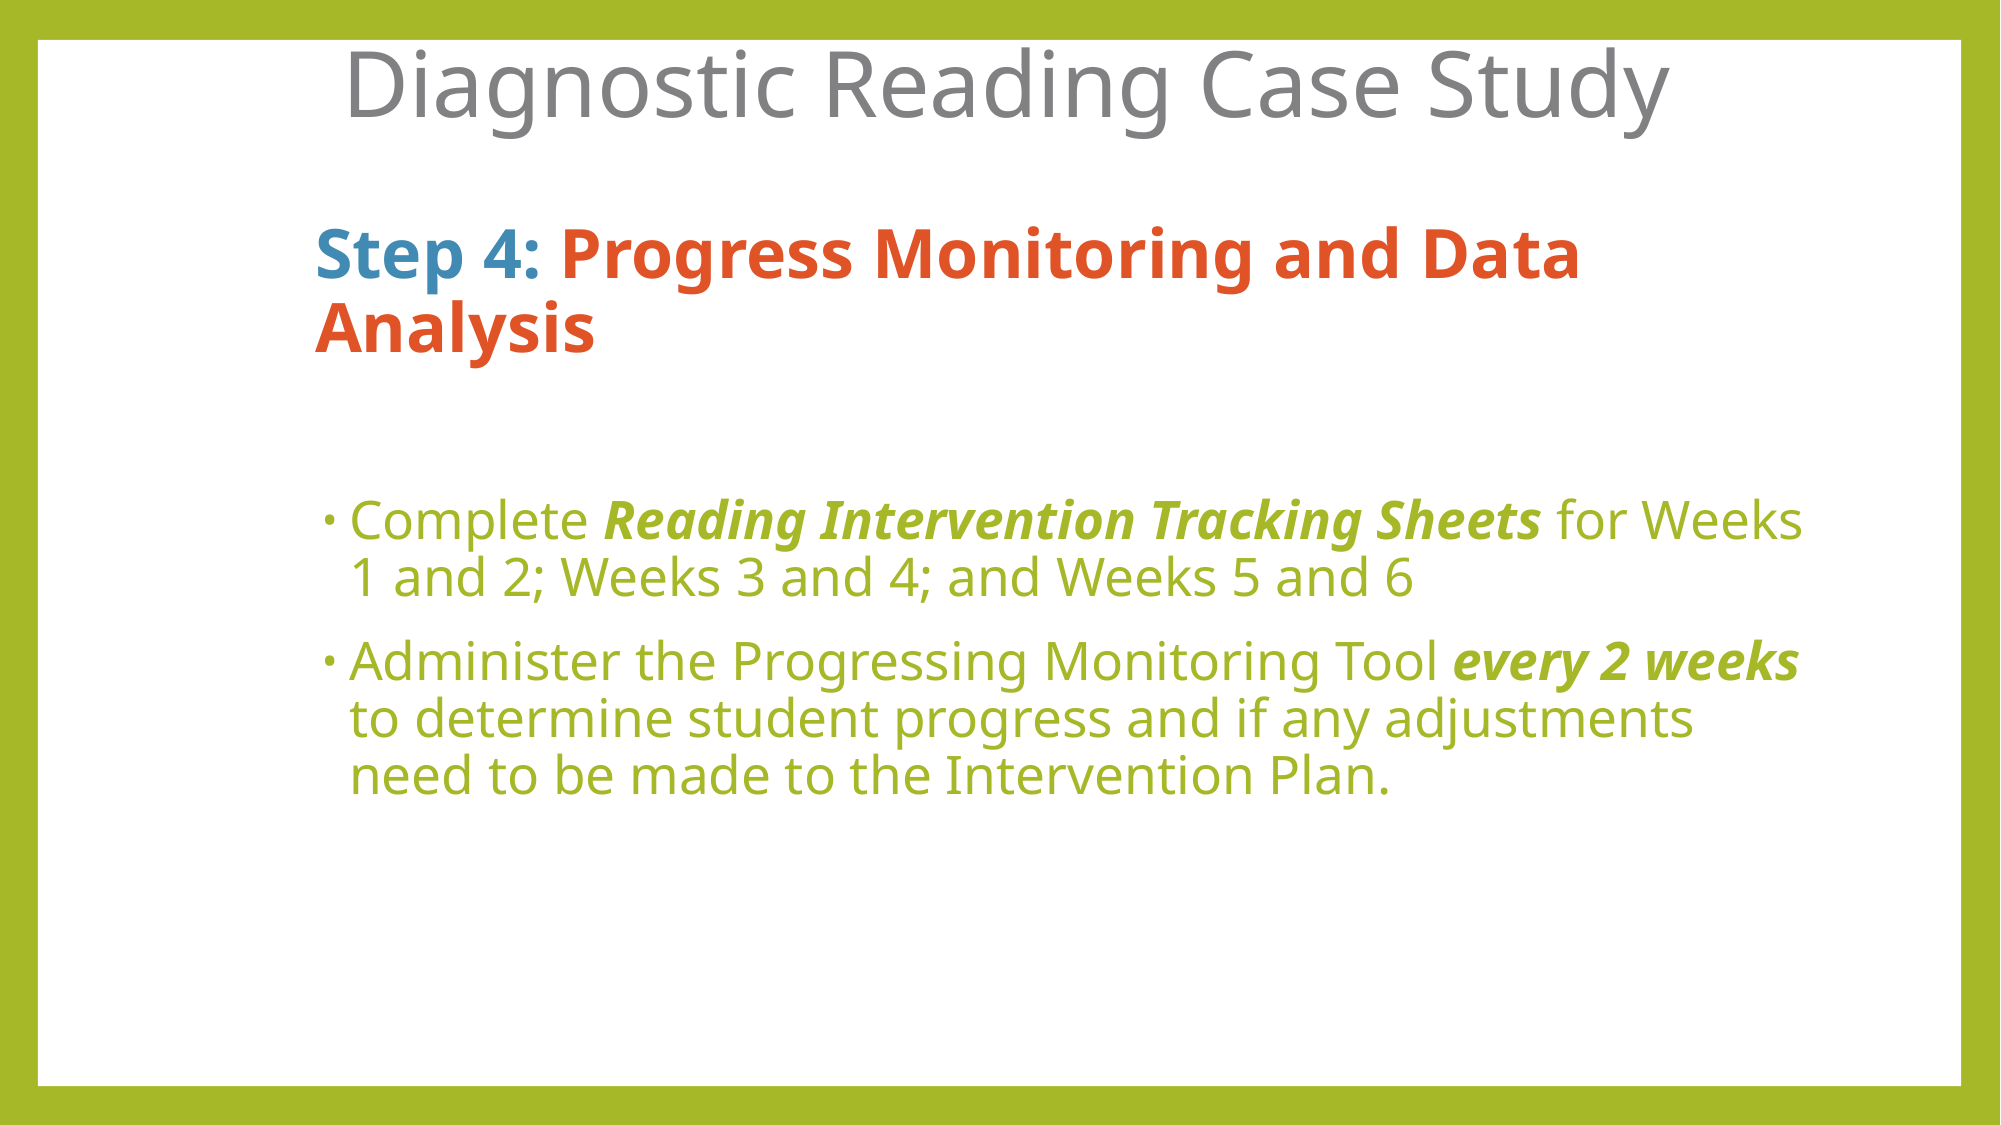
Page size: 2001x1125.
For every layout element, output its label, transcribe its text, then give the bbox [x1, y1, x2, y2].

list Step 4: Progress Monitoring and Data Analysis Complete Reading Intervention Tracking Sheets for Weeks 1 and 2; Weeks 3 and 4; and Weeks 5 and 6 Administer the Progressing Monitoring Tool every 2 weeks to determine student progress and if any adjustments need to be made to the Intervention Plan. [300, 212, 1841, 1088]
title Diagnostic Reading Case Study [324, 0, 1713, 175]
